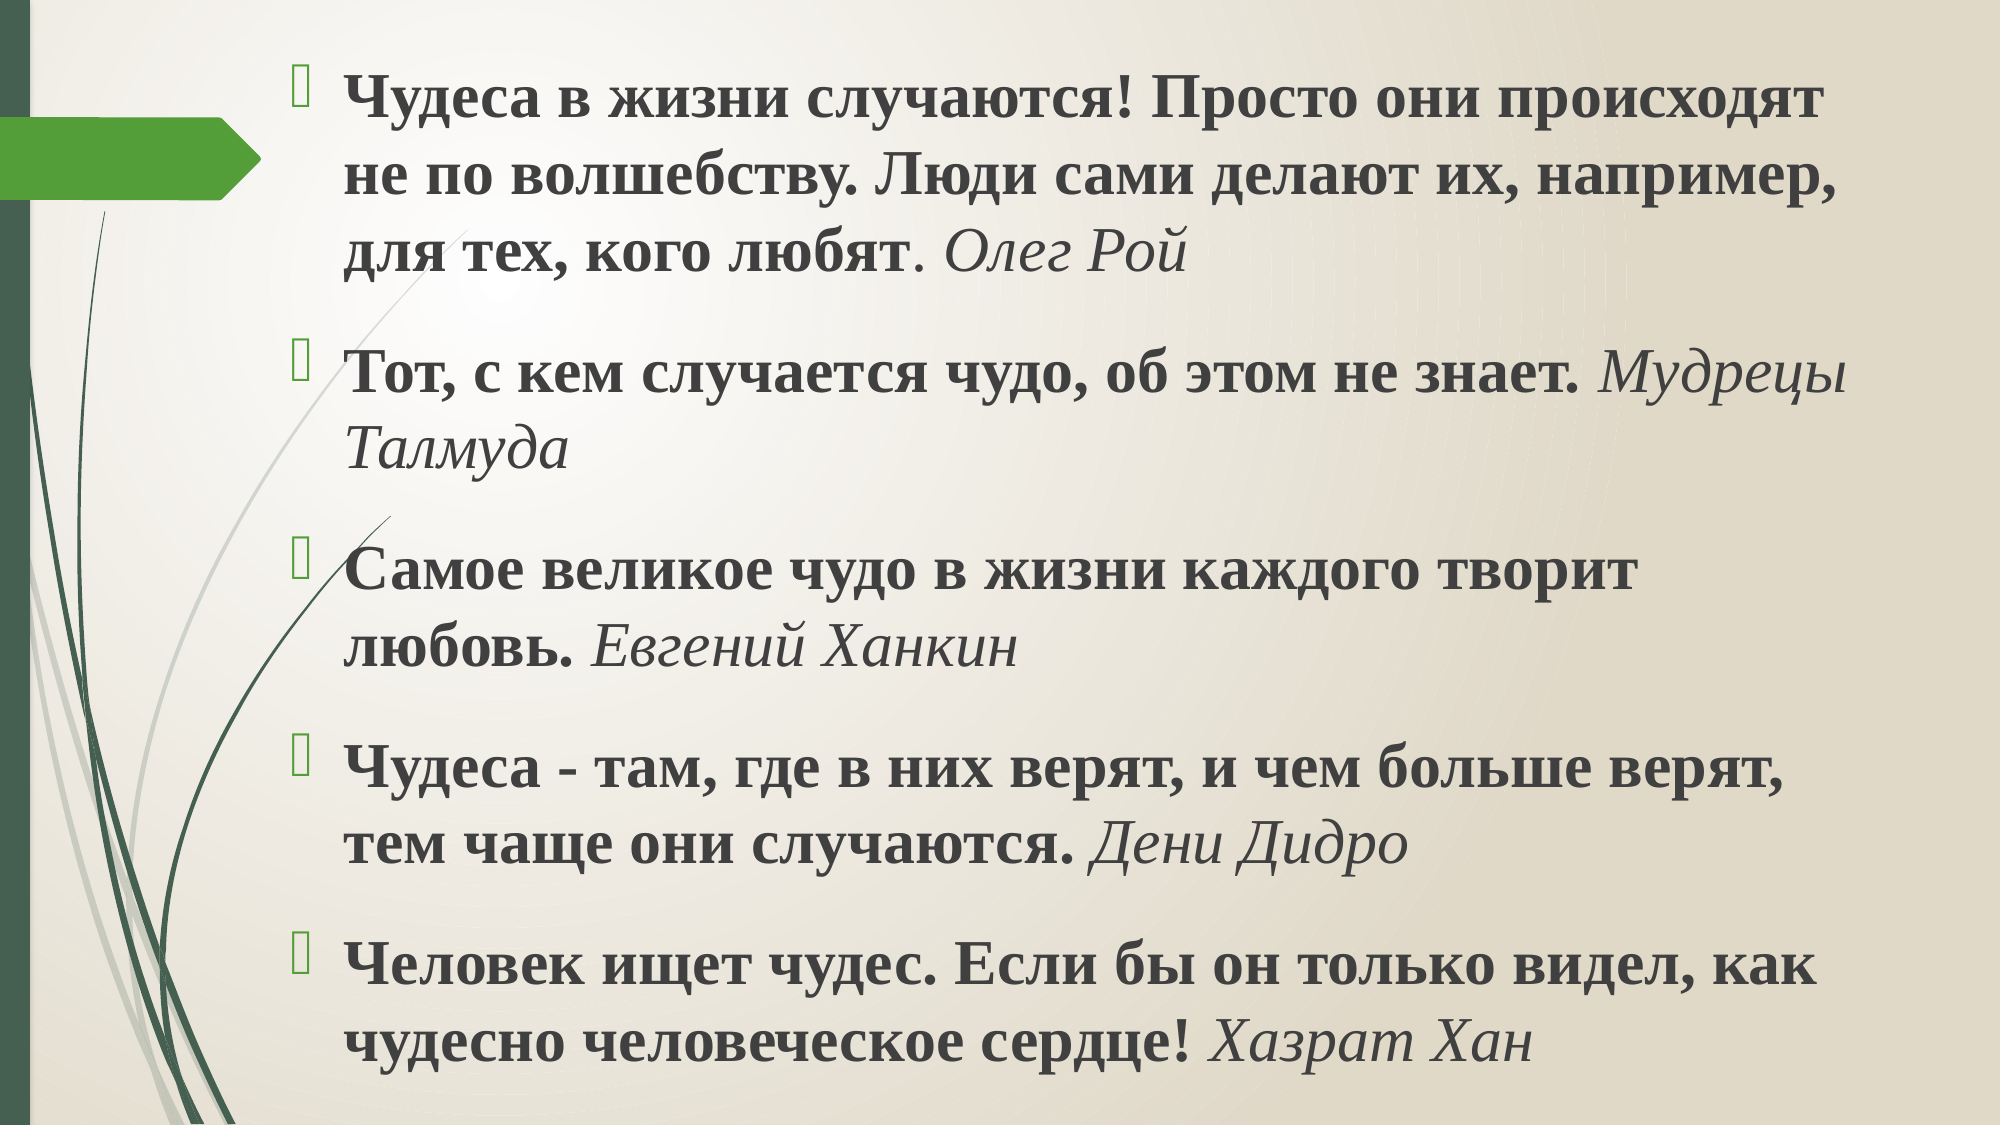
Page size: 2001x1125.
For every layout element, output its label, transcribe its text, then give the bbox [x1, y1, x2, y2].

list Чудеса в жизни случаются! Просто они происходят не по волшебству. Люди сами делают их, например, для тех, кого любят. Олег Рой Тот, с кем случается чудо, об этом не знает. Мудрецы Талмуда Самое великое чудо в жизни каждого творит любовь. Евгений Ханкин Чудеса - там, где в них верят, и чем больше верят, тем чаще они случаются. Дени Дидро Человек ищет чудес. Если бы он только видел, как чудесно человеческое сердце! Хазрат Хан [275, 46, 1888, 1086]
